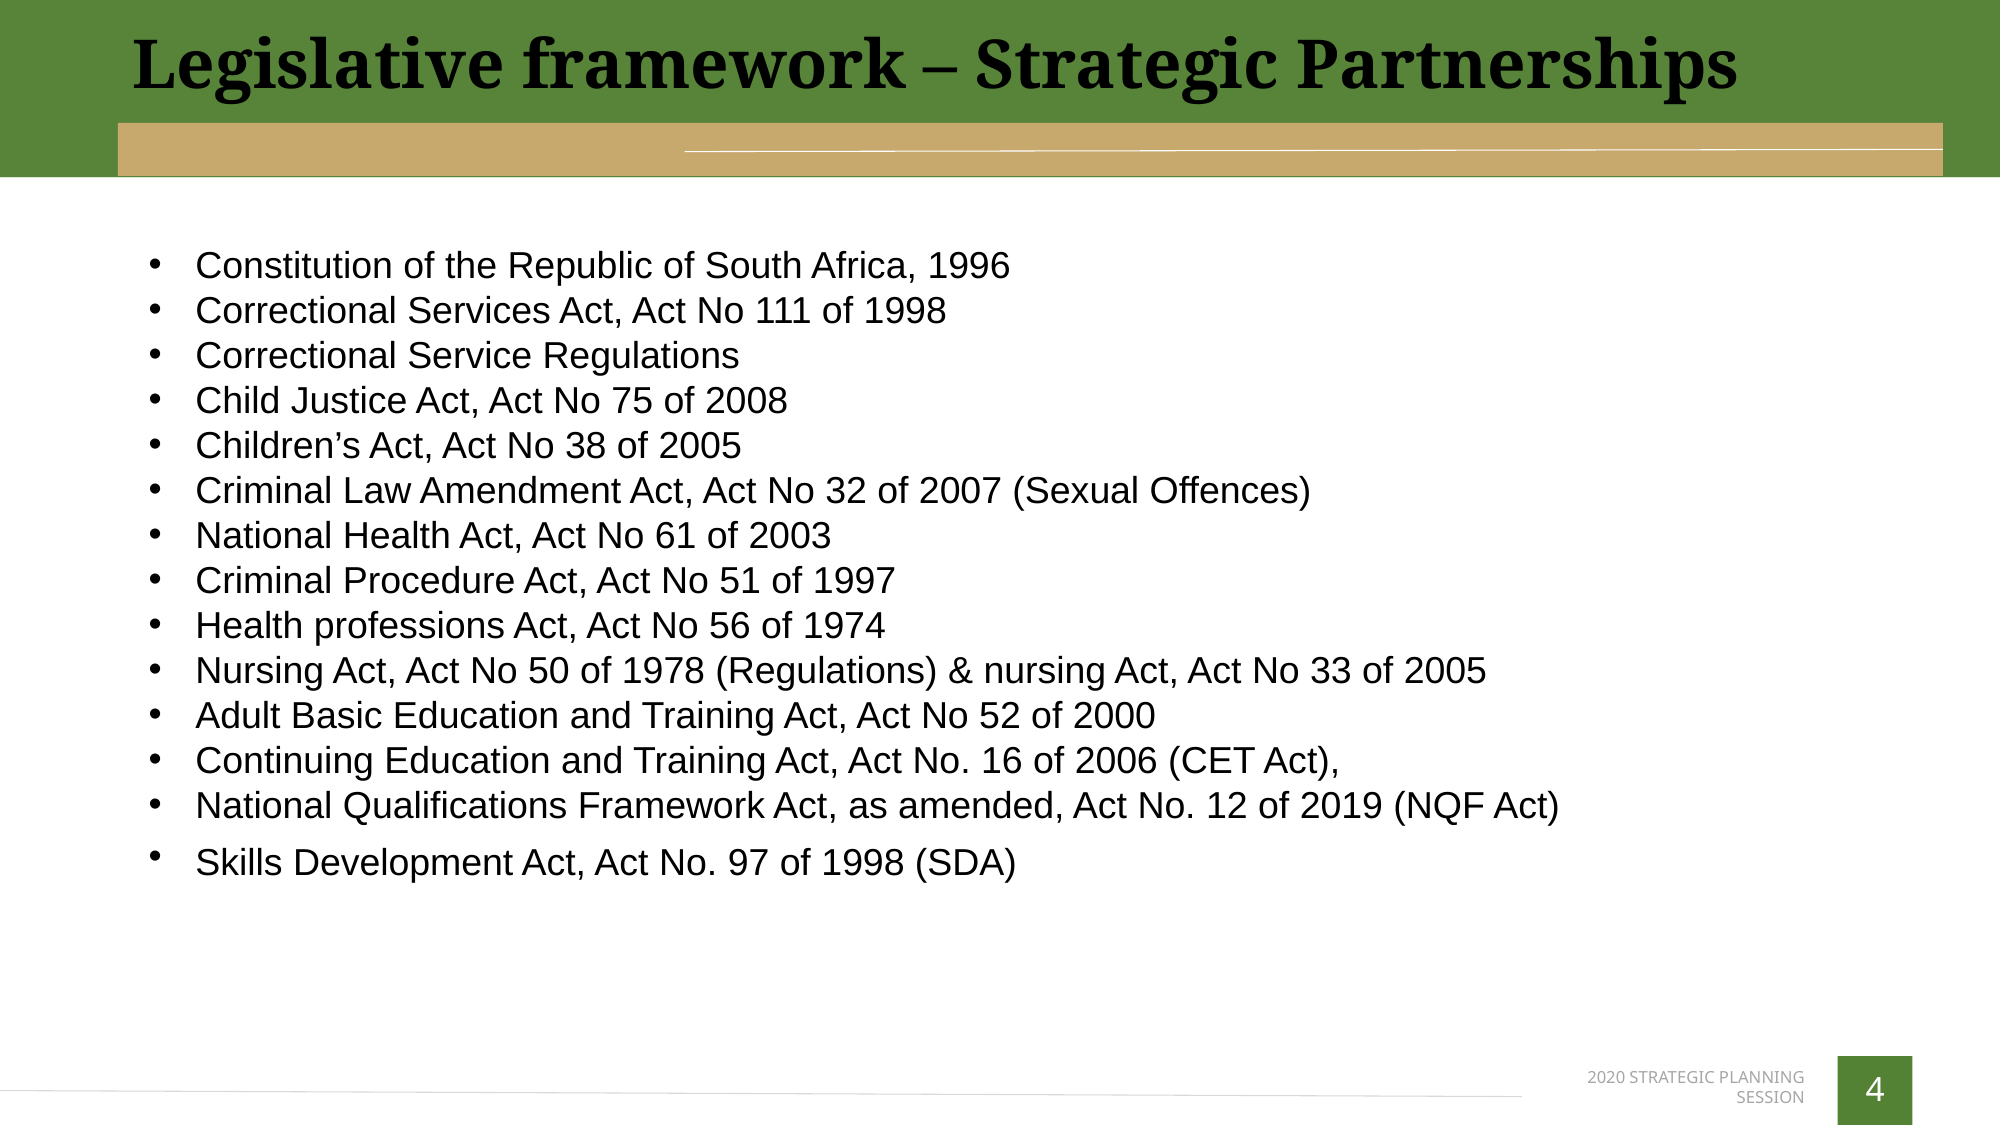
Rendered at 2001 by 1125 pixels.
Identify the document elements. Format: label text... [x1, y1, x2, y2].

text_box Constitution of the Republic of South Africa, 1996 Correctional Services Act, Act No 111 of 1998 Correctional Service Regulations Child Justice Act, Act No 75 of 2008 Children’s Act, Act No 38 of 2005 Criminal Law Amendment Act, Act No 32 of 2007 (Sexual Offences) National Health Act, Act No 61 of 2003 Criminal Procedure Act, Act No 51 of 1997 Health professions Act, Act No 56 of 1974 Nursing Act, Act No 50 of 1978 (Regulations) & nursing Act, Act No 33 of 2005 Adult Basic Education and Training Act, Act No 52 of 2000 Continuing Education and Training Act, Act No. 16 of 2006 (CET Act), National Qualifications Framework Act, as amended, Act No. 12 of 2019 (NQF Act) Skills Development Act, Act No. 97 of 1998 (SDA) [133, 233, 1883, 1029]
text_box [117, 135, 1943, 176]
text_box Legislative framework – Strategic Partnerships [117, 0, 2000, 135]
text_box [0, 0, 2000, 178]
